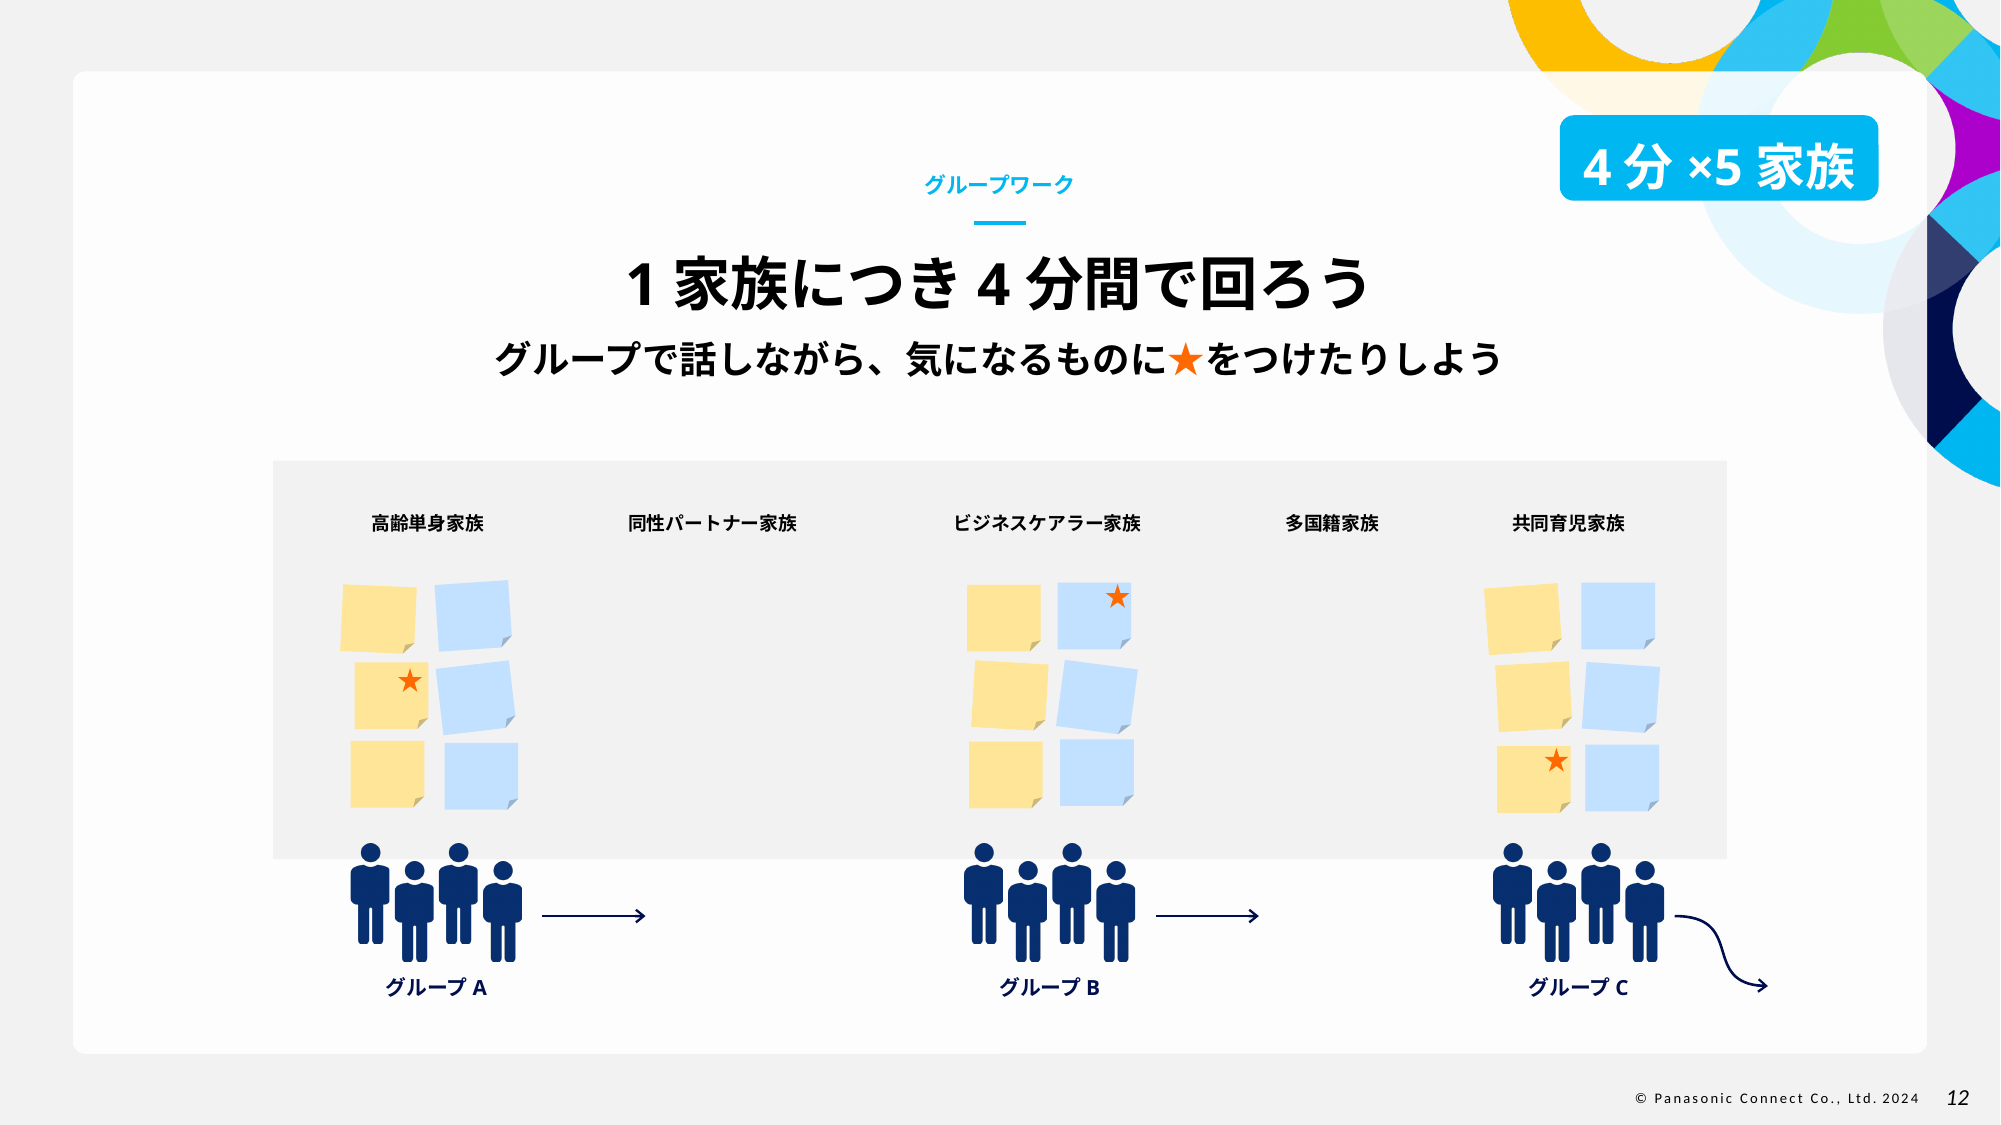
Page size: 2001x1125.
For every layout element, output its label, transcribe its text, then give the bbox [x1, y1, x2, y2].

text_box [350, 843, 522, 962]
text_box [1492, 843, 1665, 962]
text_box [1674, 916, 1768, 987]
text_box グループB [999, 974, 1100, 1000]
text_box グループA [385, 974, 487, 1000]
picture [1436, 0, 2001, 563]
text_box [1559, 115, 1879, 201]
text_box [273, 460, 1727, 860]
text_box グループC [1528, 974, 1629, 1000]
text_box グループで話しながら、気になるものに★をつけたりしよう [249, 328, 1750, 389]
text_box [963, 843, 1136, 962]
text_box 1家族につき4分間で回ろう [366, 246, 1634, 317]
text_box グループワーク [886, 171, 1114, 199]
